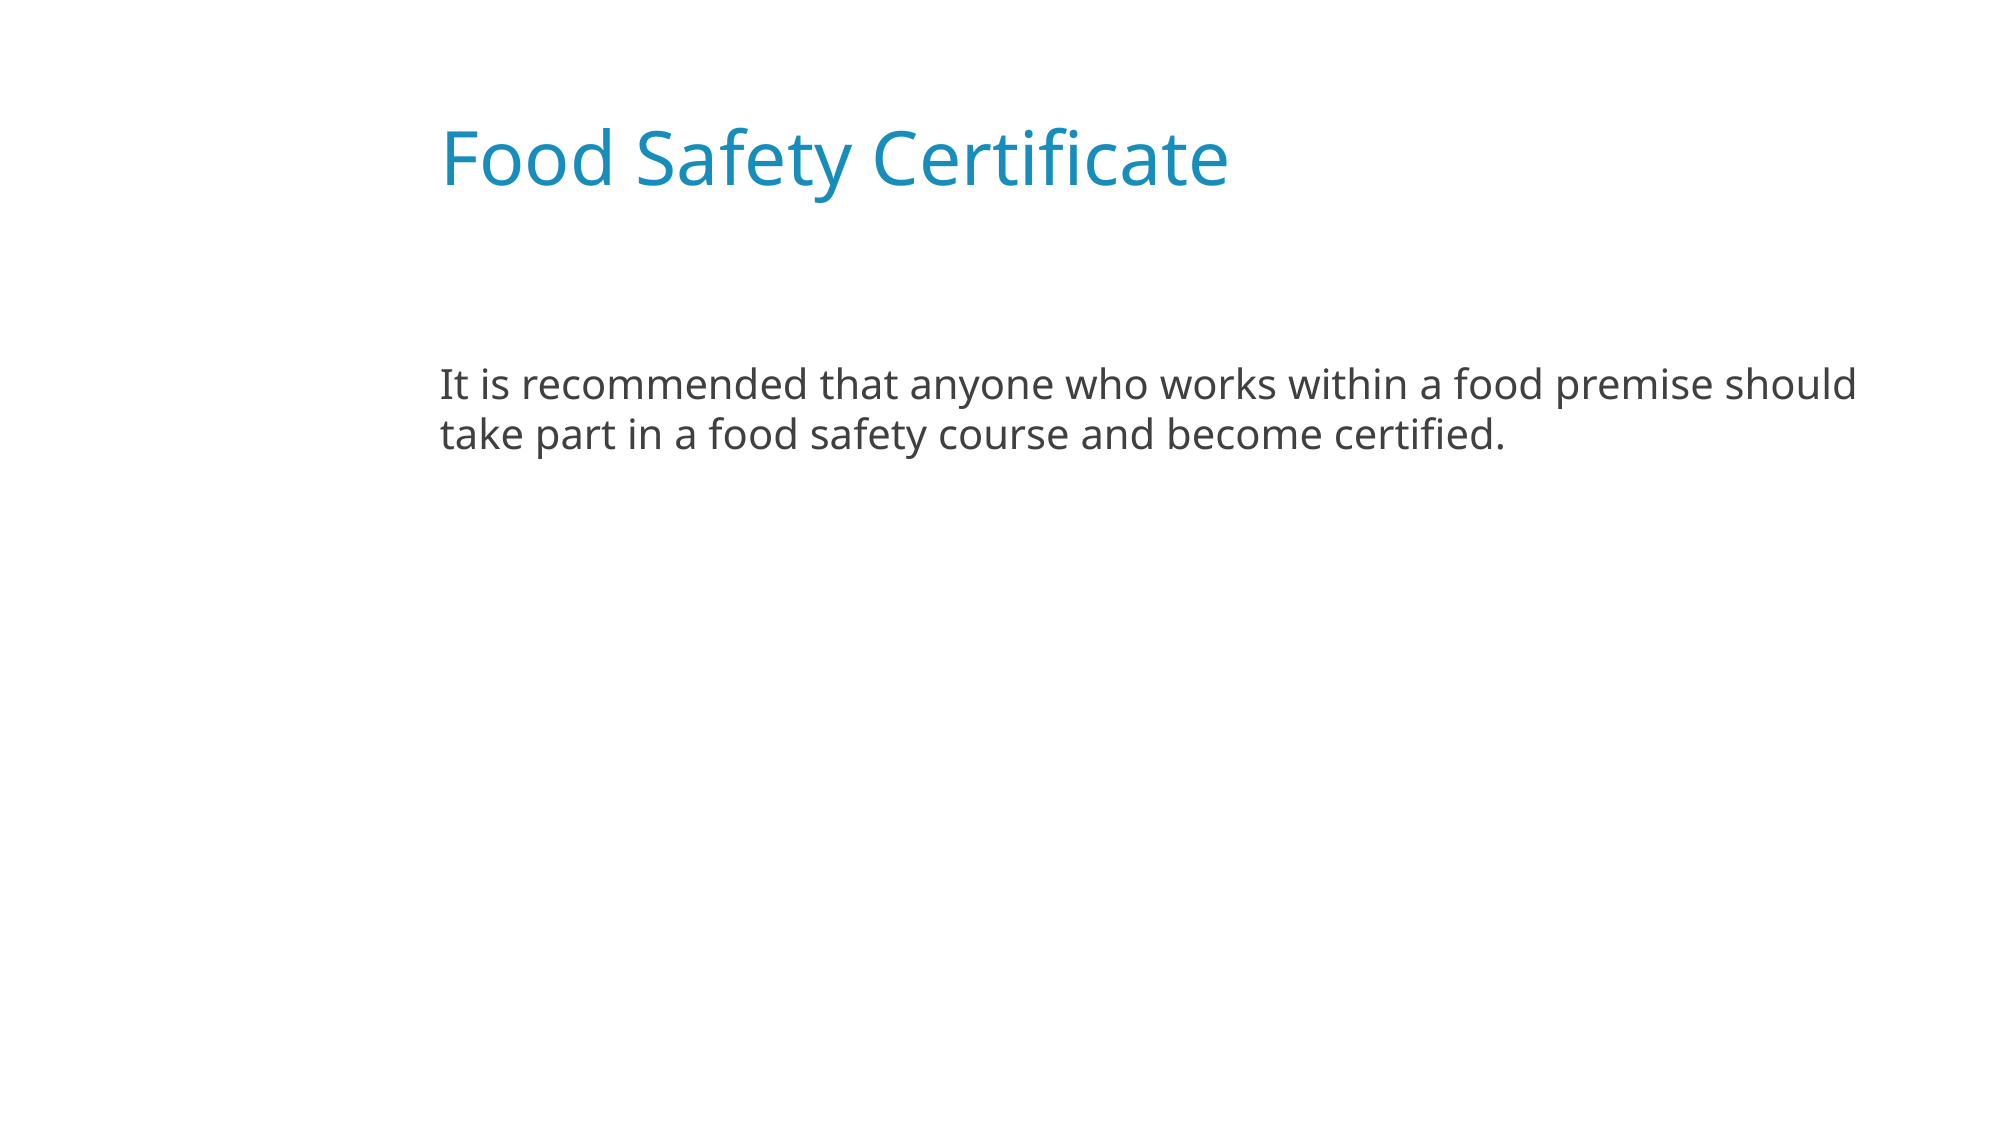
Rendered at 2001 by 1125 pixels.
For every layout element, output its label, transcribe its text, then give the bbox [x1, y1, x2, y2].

title Food Safety Certificate [425, 102, 1888, 313]
list It is recommended that anyone who works within a food premise should take part in a food safety course and become certified. [424, 350, 1888, 1074]
